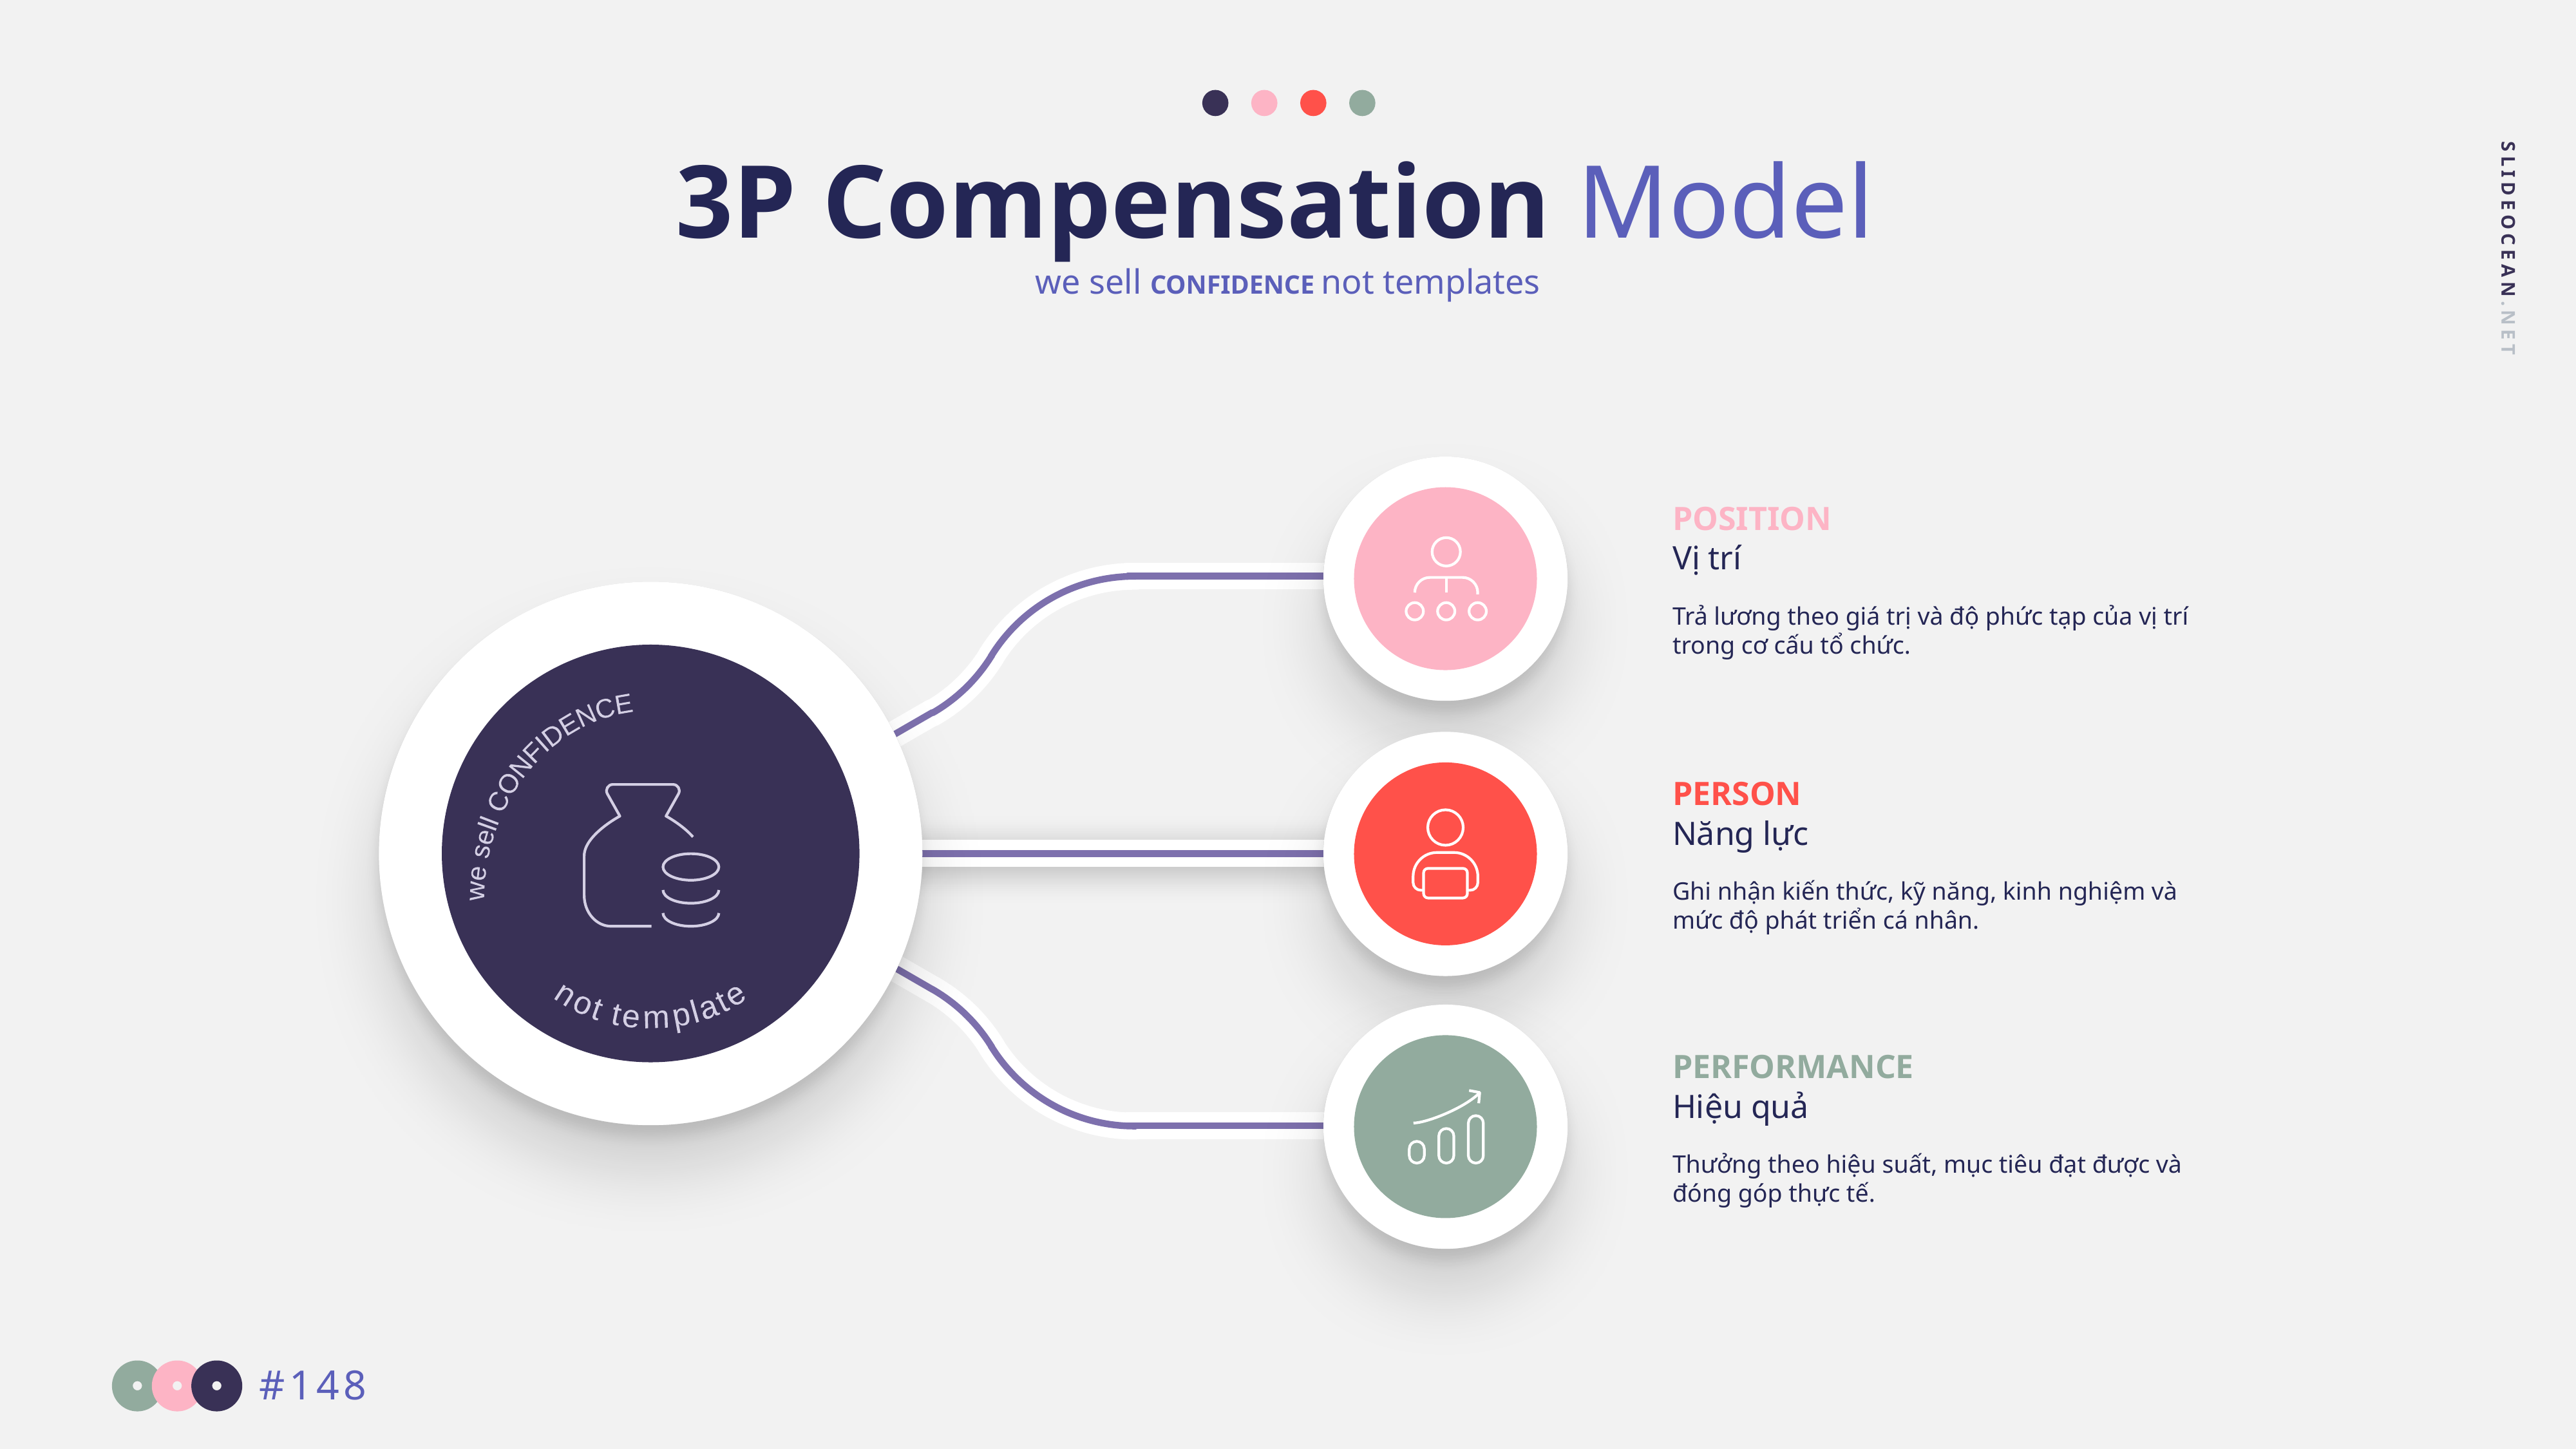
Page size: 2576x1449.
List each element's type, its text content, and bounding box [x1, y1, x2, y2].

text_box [1323, 456, 1568, 701]
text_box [379, 582, 923, 1126]
text_box [1348, 89, 1376, 117]
text_box [1201, 89, 1229, 117]
text_box [1250, 89, 1278, 117]
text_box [923, 790, 1323, 853]
text_box #148 [259, 1359, 1142, 1408]
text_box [1323, 1004, 1568, 1249]
text_box we sell CONFIDENCE not templates [1026, 255, 1550, 306]
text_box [680, 399, 1331, 790]
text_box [1663, 768, 2236, 940]
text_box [1323, 732, 1568, 976]
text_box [680, 854, 1331, 1303]
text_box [1663, 493, 2236, 665]
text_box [1663, 1041, 2236, 1213]
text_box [474, 701, 828, 1101]
text_box [1299, 89, 1327, 117]
text_box 3P Compensation Model [666, 132, 1910, 263]
